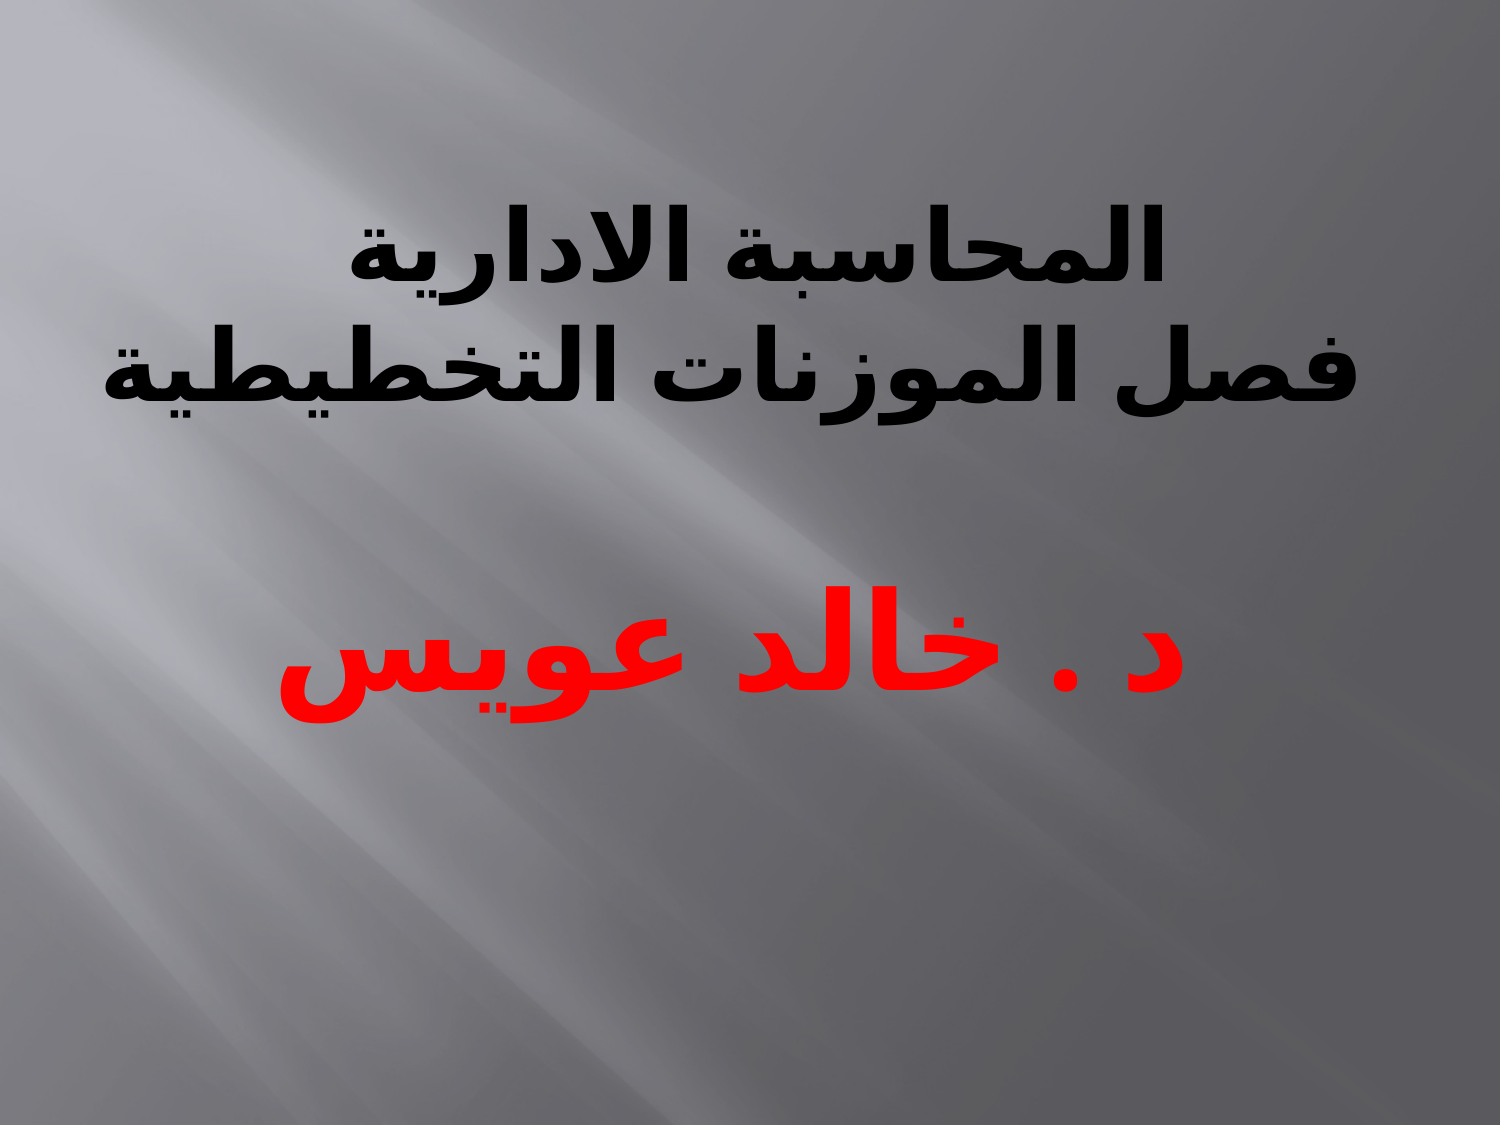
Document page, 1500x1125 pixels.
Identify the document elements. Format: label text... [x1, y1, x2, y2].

subtitle د . خالد عويس [225, 546, 1275, 834]
title المحاسبة الادارية فصل الموزنات التخطيطية [70, 175, 1421, 422]
